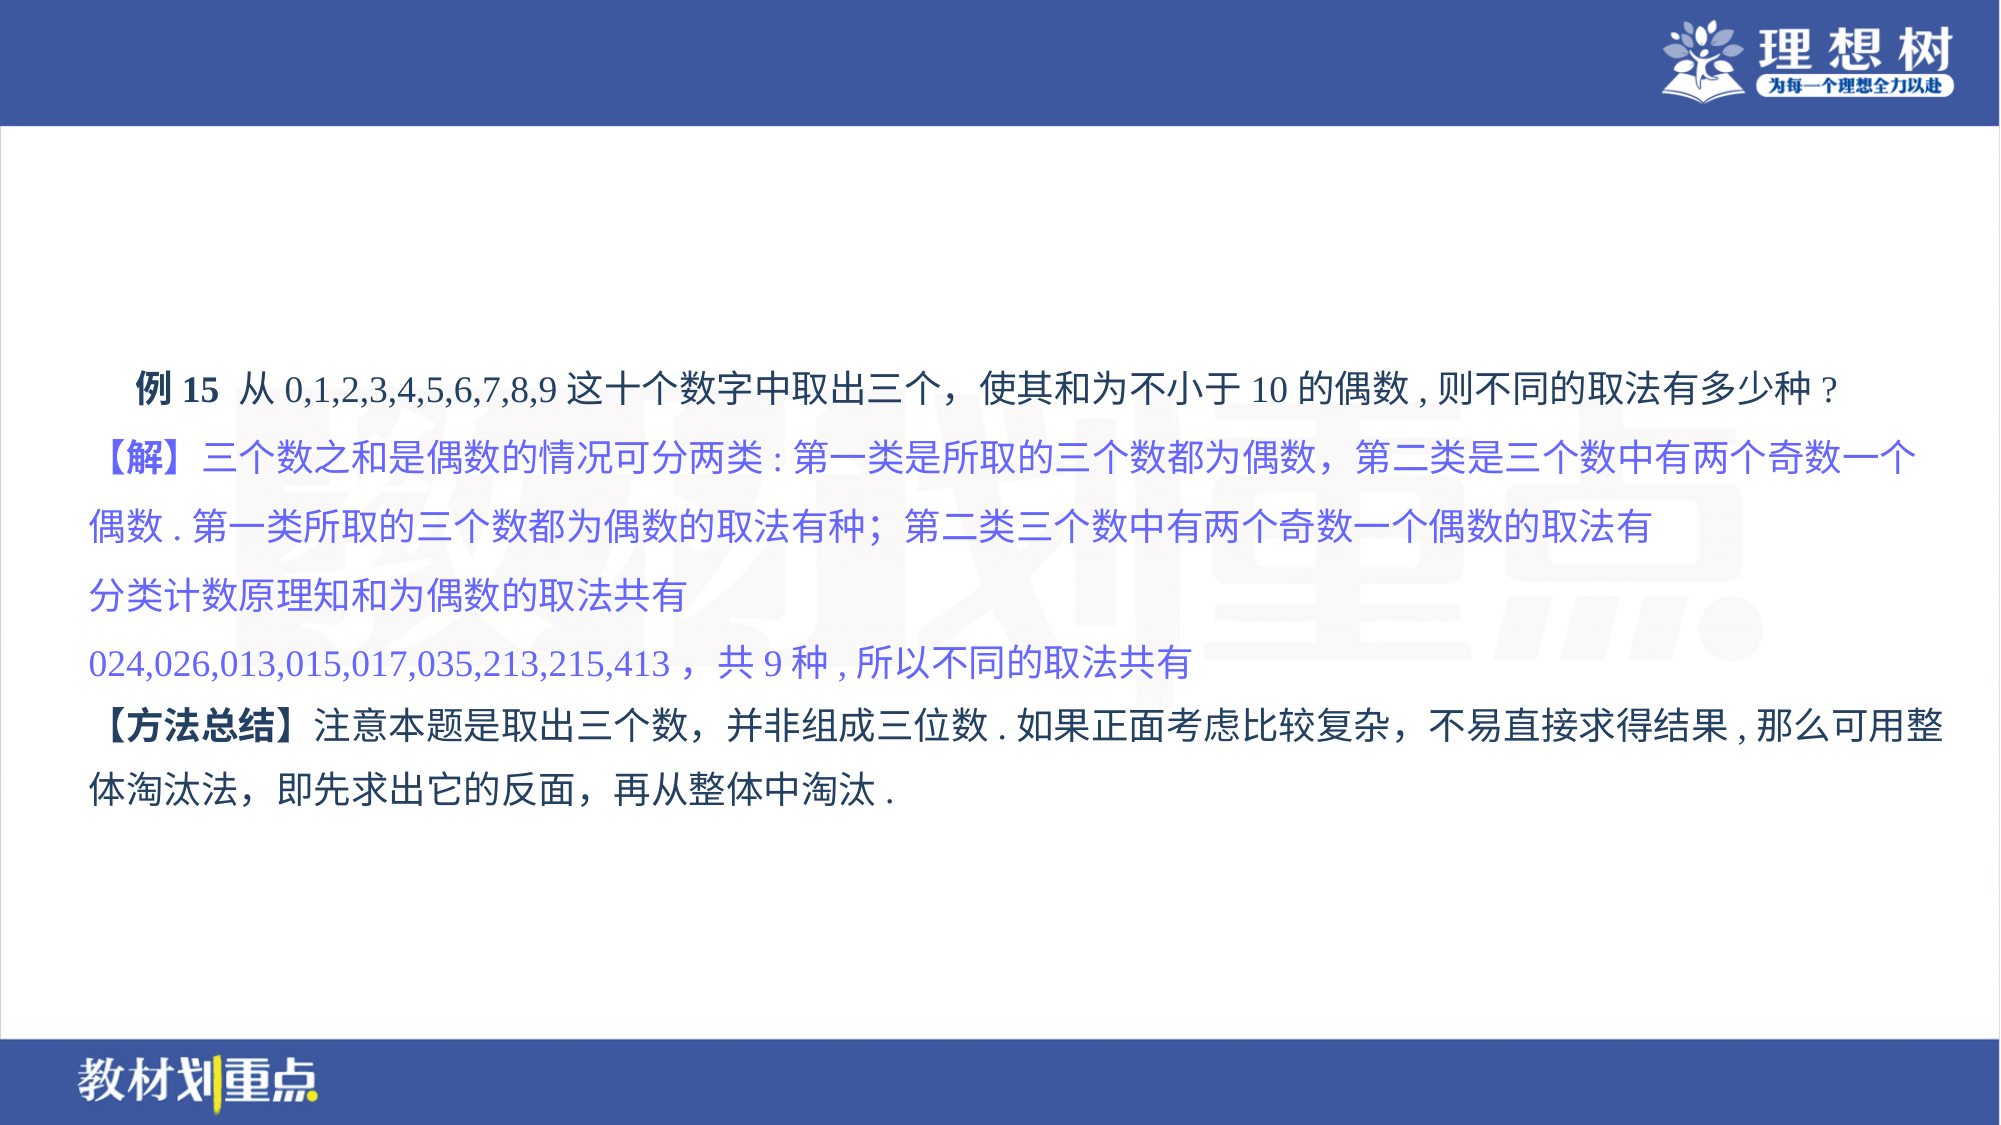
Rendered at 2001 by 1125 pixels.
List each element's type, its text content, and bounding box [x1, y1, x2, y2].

picture [0, 0, 2000, 1125]
text_box 例15 从0,1,2,3,4,5,6,7,8,9这十个数字中取出三个，使其和为不小于10的偶数,则不同的取法有多少种? [88, 343, 1911, 403]
text_box 【方法总结】注意本题是取出三个数，并非组成三位数.如果正面考虑比较复杂，不易直接求得结果,那么可用整 体淘汰法，即先求出它的反面，再从整体中淘汰. [88, 678, 1911, 805]
